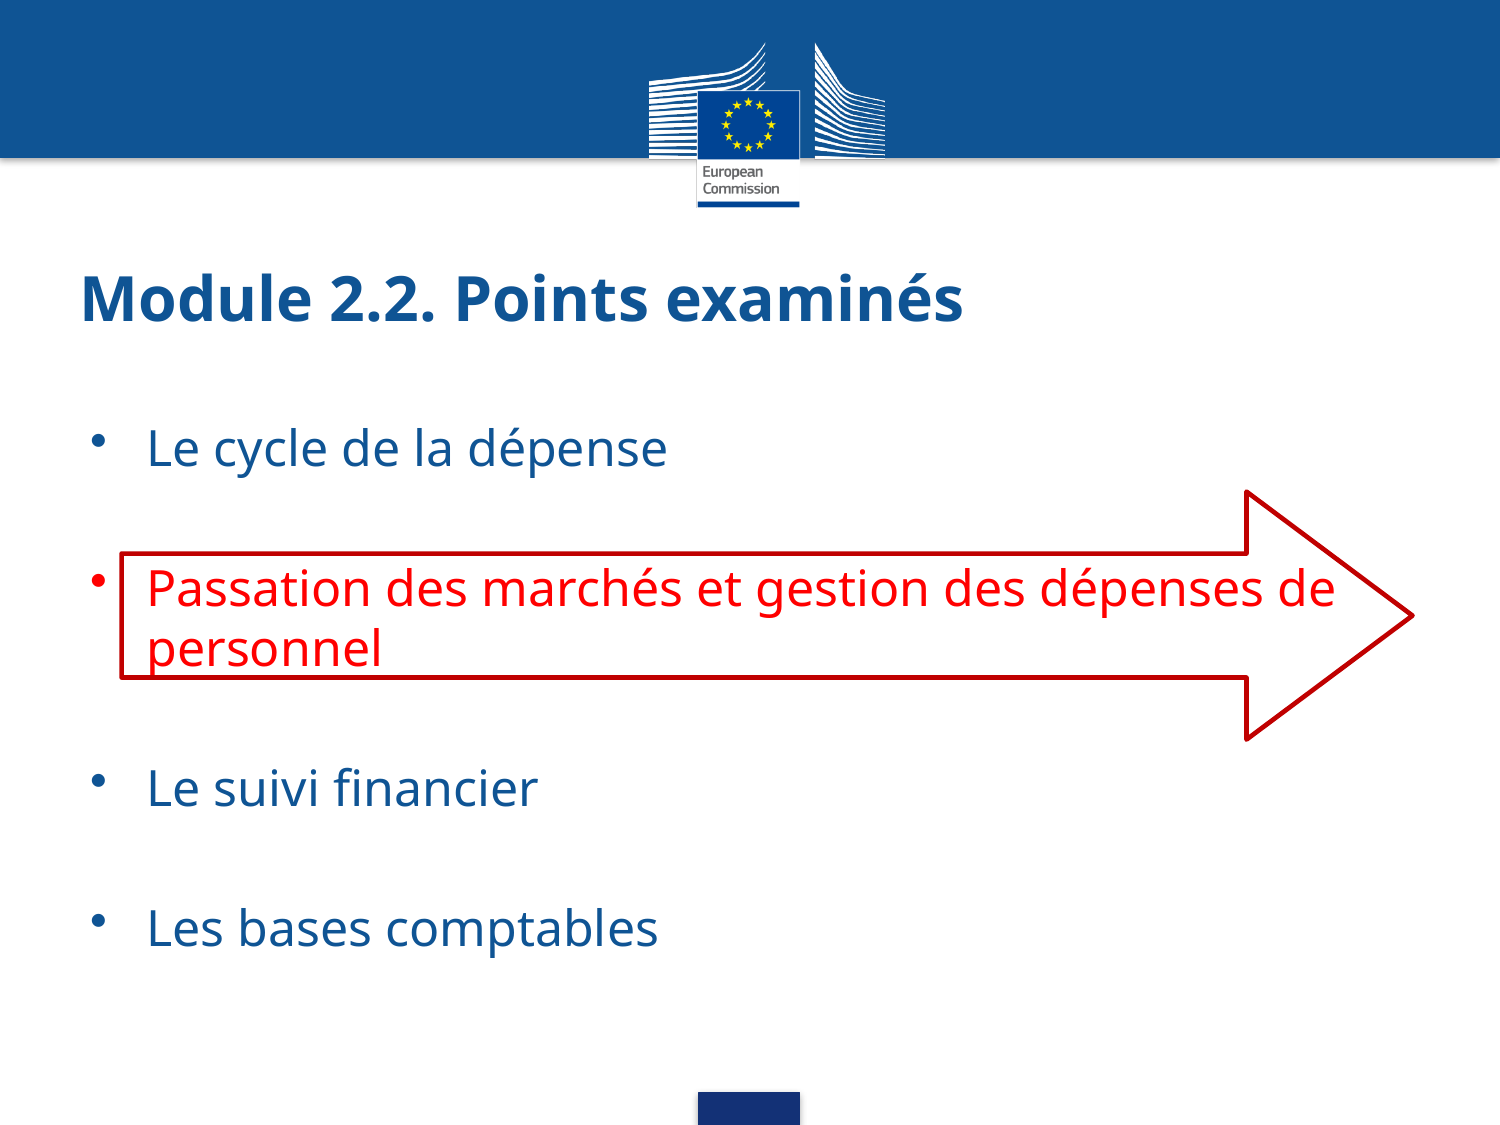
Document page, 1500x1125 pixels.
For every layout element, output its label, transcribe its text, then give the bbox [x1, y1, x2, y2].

text_box [121, 491, 1413, 740]
title Module 2.2. Points examinés [64, 219, 1416, 374]
picture [649, 42, 885, 208]
text_box [123, 408, 751, 480]
list Le cycle de la dépense Passation des marchés et gestion des dépenses de personnel Le suivi financier Les bases comptables [74, 408, 1426, 988]
